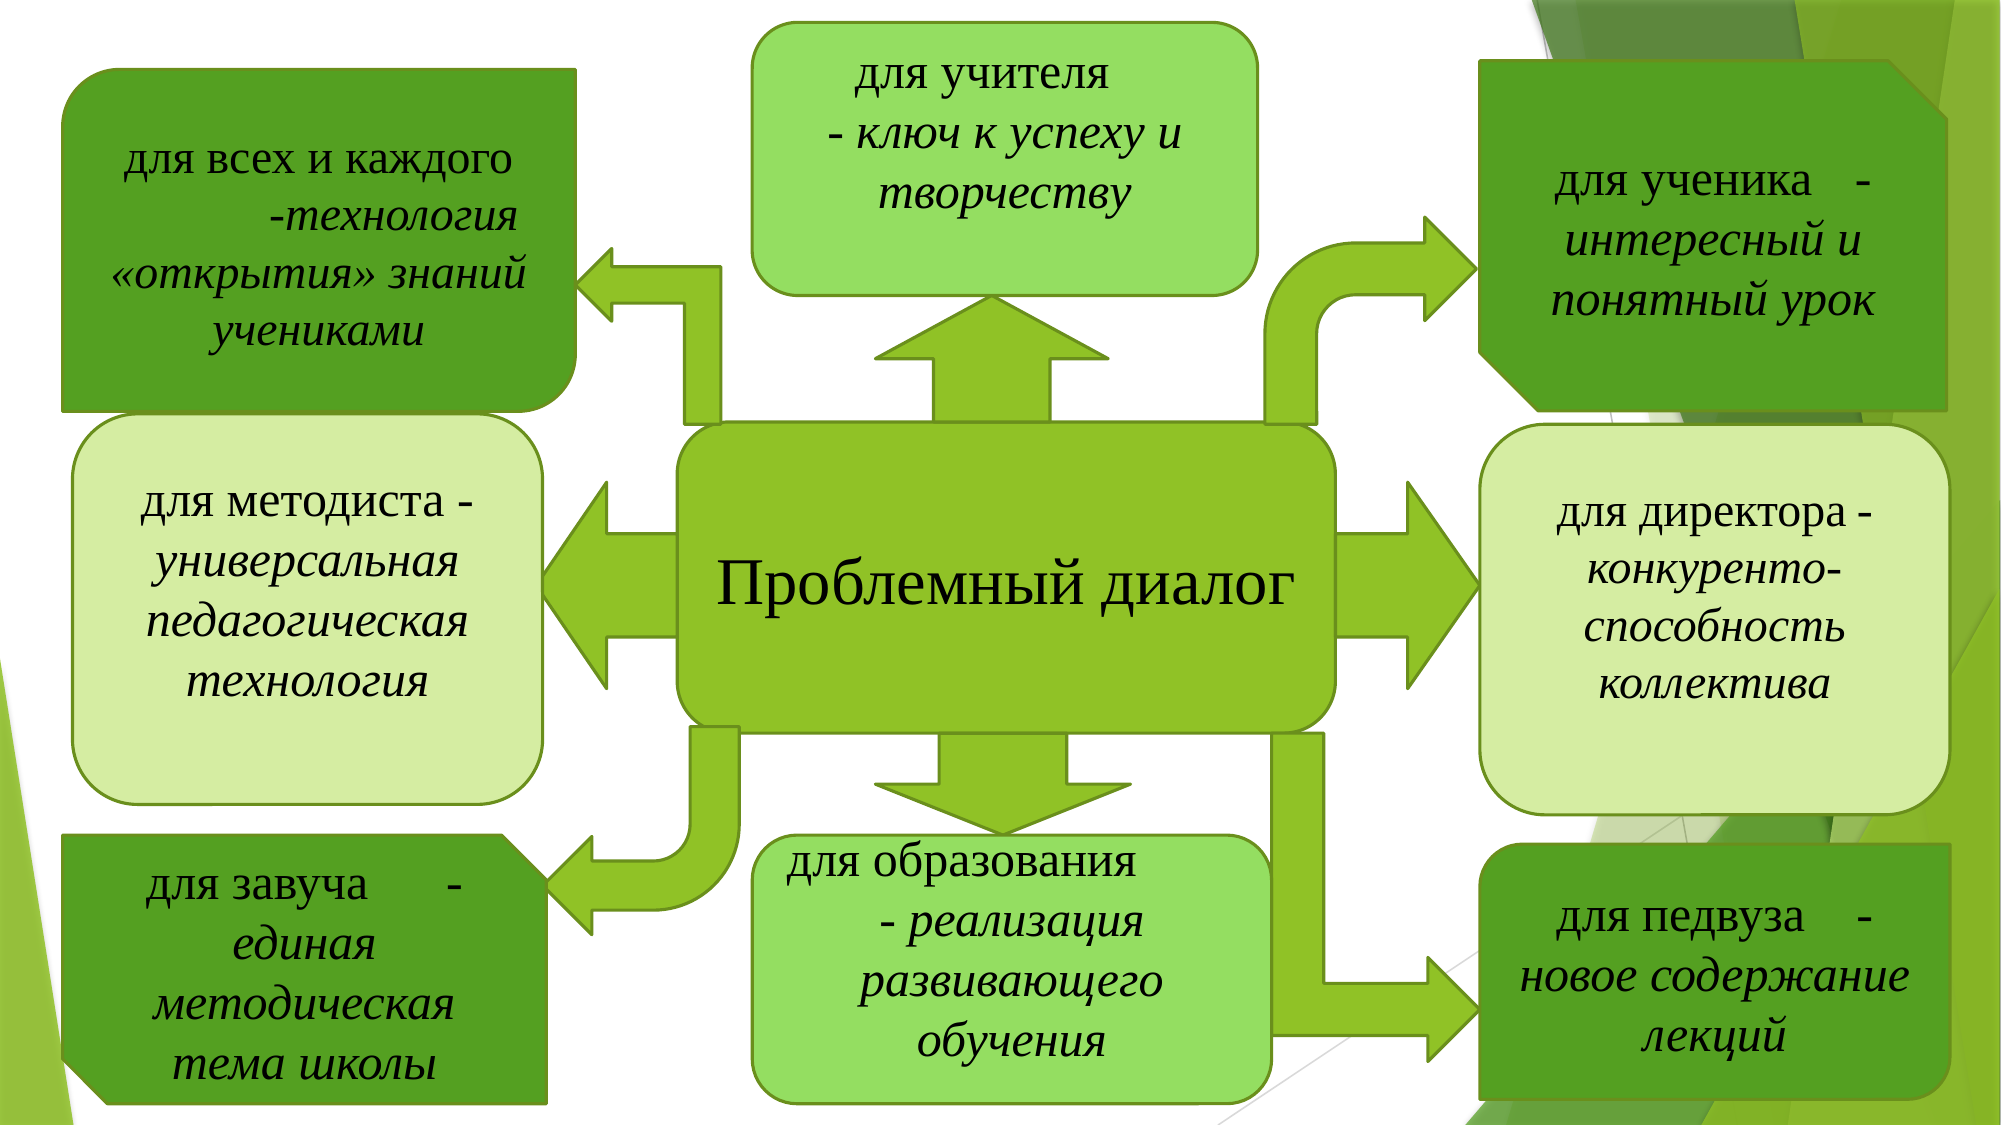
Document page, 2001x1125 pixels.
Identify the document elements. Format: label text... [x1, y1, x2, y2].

text_box [873, 731, 1133, 833]
text_box Проблемный диалог [675, 420, 1337, 735]
text_box [1263, 215, 1478, 426]
text_box [548, 725, 741, 937]
text_box [1333, 480, 1478, 691]
text_box для методиста -универсальная педагогическая технология [70, 412, 545, 807]
text_box для завуча - единая методическая тема школы [61, 833, 548, 1106]
text_box [545, 480, 679, 691]
text_box для ученика - интересный и понятный урок [1478, 59, 1949, 413]
text_box для образования - реализация развивающего обучения [750, 833, 1274, 1106]
text_box [873, 298, 1110, 424]
text_box [1270, 731, 1478, 1063]
text_box для педвуза - новое содержание лекций [1478, 842, 1952, 1101]
text_box для всех и каждого -технология «открытия» знаний учениками [61, 67, 577, 413]
text_box [577, 247, 723, 426]
text_box для директора - конкуренто- способность коллектива [1478, 422, 1952, 817]
text_box для учителя - ключ к успеху и творчеству [750, 20, 1260, 298]
